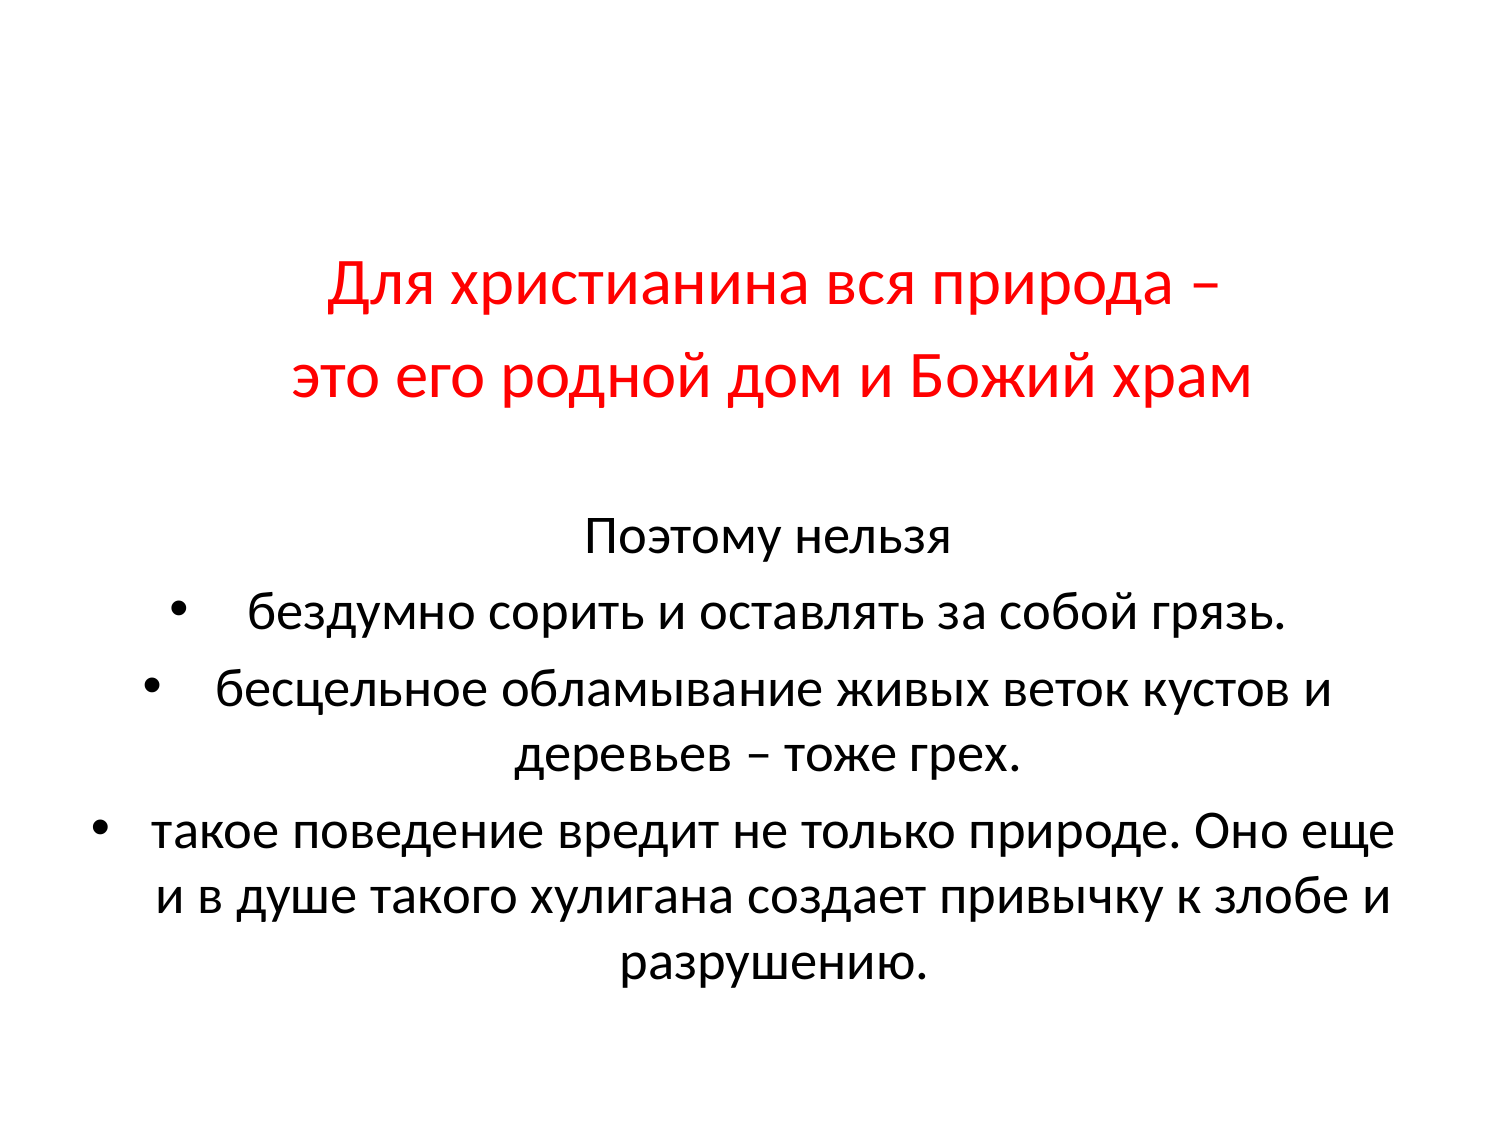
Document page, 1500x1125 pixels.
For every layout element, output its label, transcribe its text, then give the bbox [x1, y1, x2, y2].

list Для христианина вся природа – это его родной дом и Божий храм Поэтому нельзя бездумно сорить и оставлять за собой грязь. бесцельное обламывание живых веток кустов и деревьев – тоже грех. такое поведение вредит не только природе. Оно еще и в душе такого хулигана создает привычку к злобе и разрушению. [75, 75, 1425, 1005]
